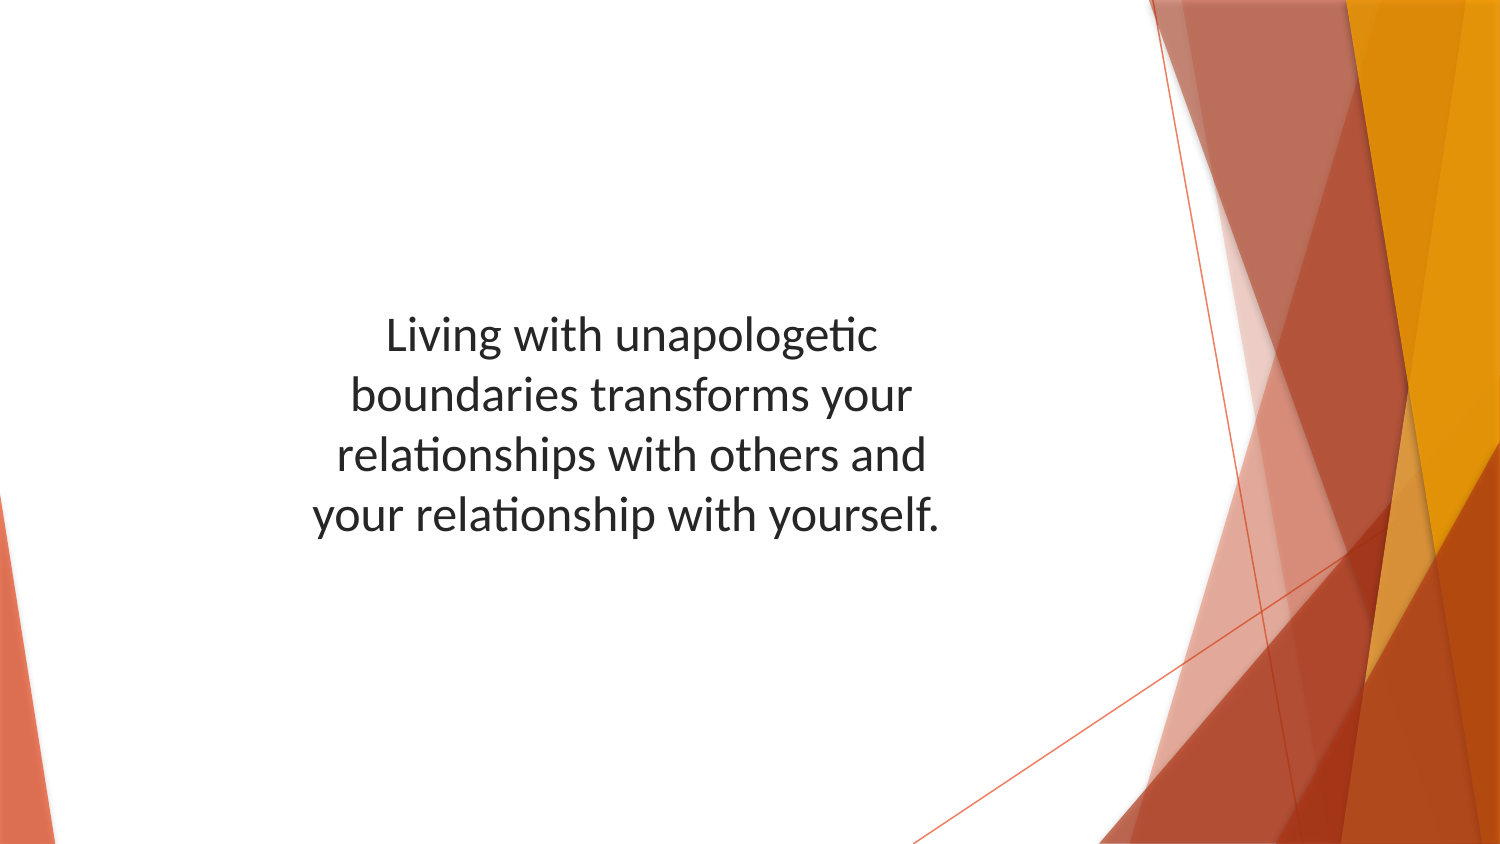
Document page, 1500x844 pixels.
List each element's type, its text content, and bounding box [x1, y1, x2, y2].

list Living with unapologetic boundaries transforms your relationships with others and your relationship with yourself. [277, 197, 987, 647]
